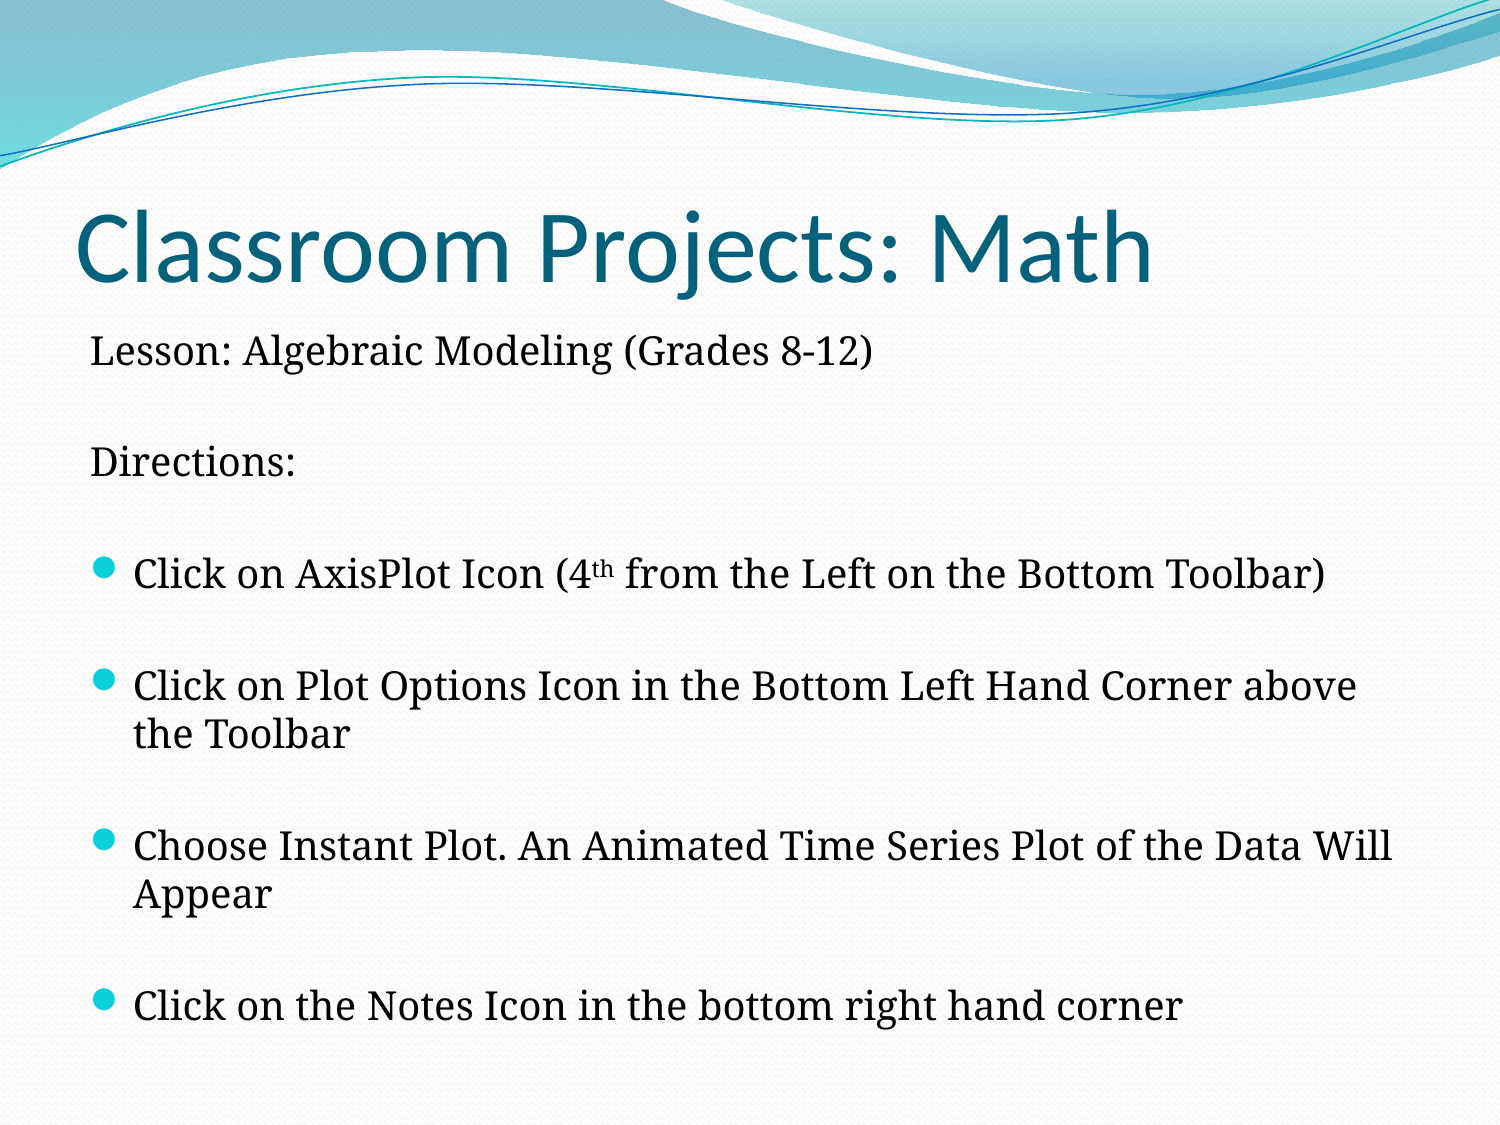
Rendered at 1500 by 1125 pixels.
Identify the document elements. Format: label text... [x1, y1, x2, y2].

list Lesson: Algebraic Modeling (Grades 8-12) Directions: Click on AxisPlot Icon (4th from the Left on the Bottom Toolbar) Click on Plot Options Icon in the Bottom Left Hand Corner above the Toolbar Choose Instant Plot. An Animated Time Series Plot of the Data Will Appear Click on the Notes Icon in the bottom right hand corner [75, 317, 1425, 1038]
title Classroom Projects: Math [75, 115, 1425, 303]
